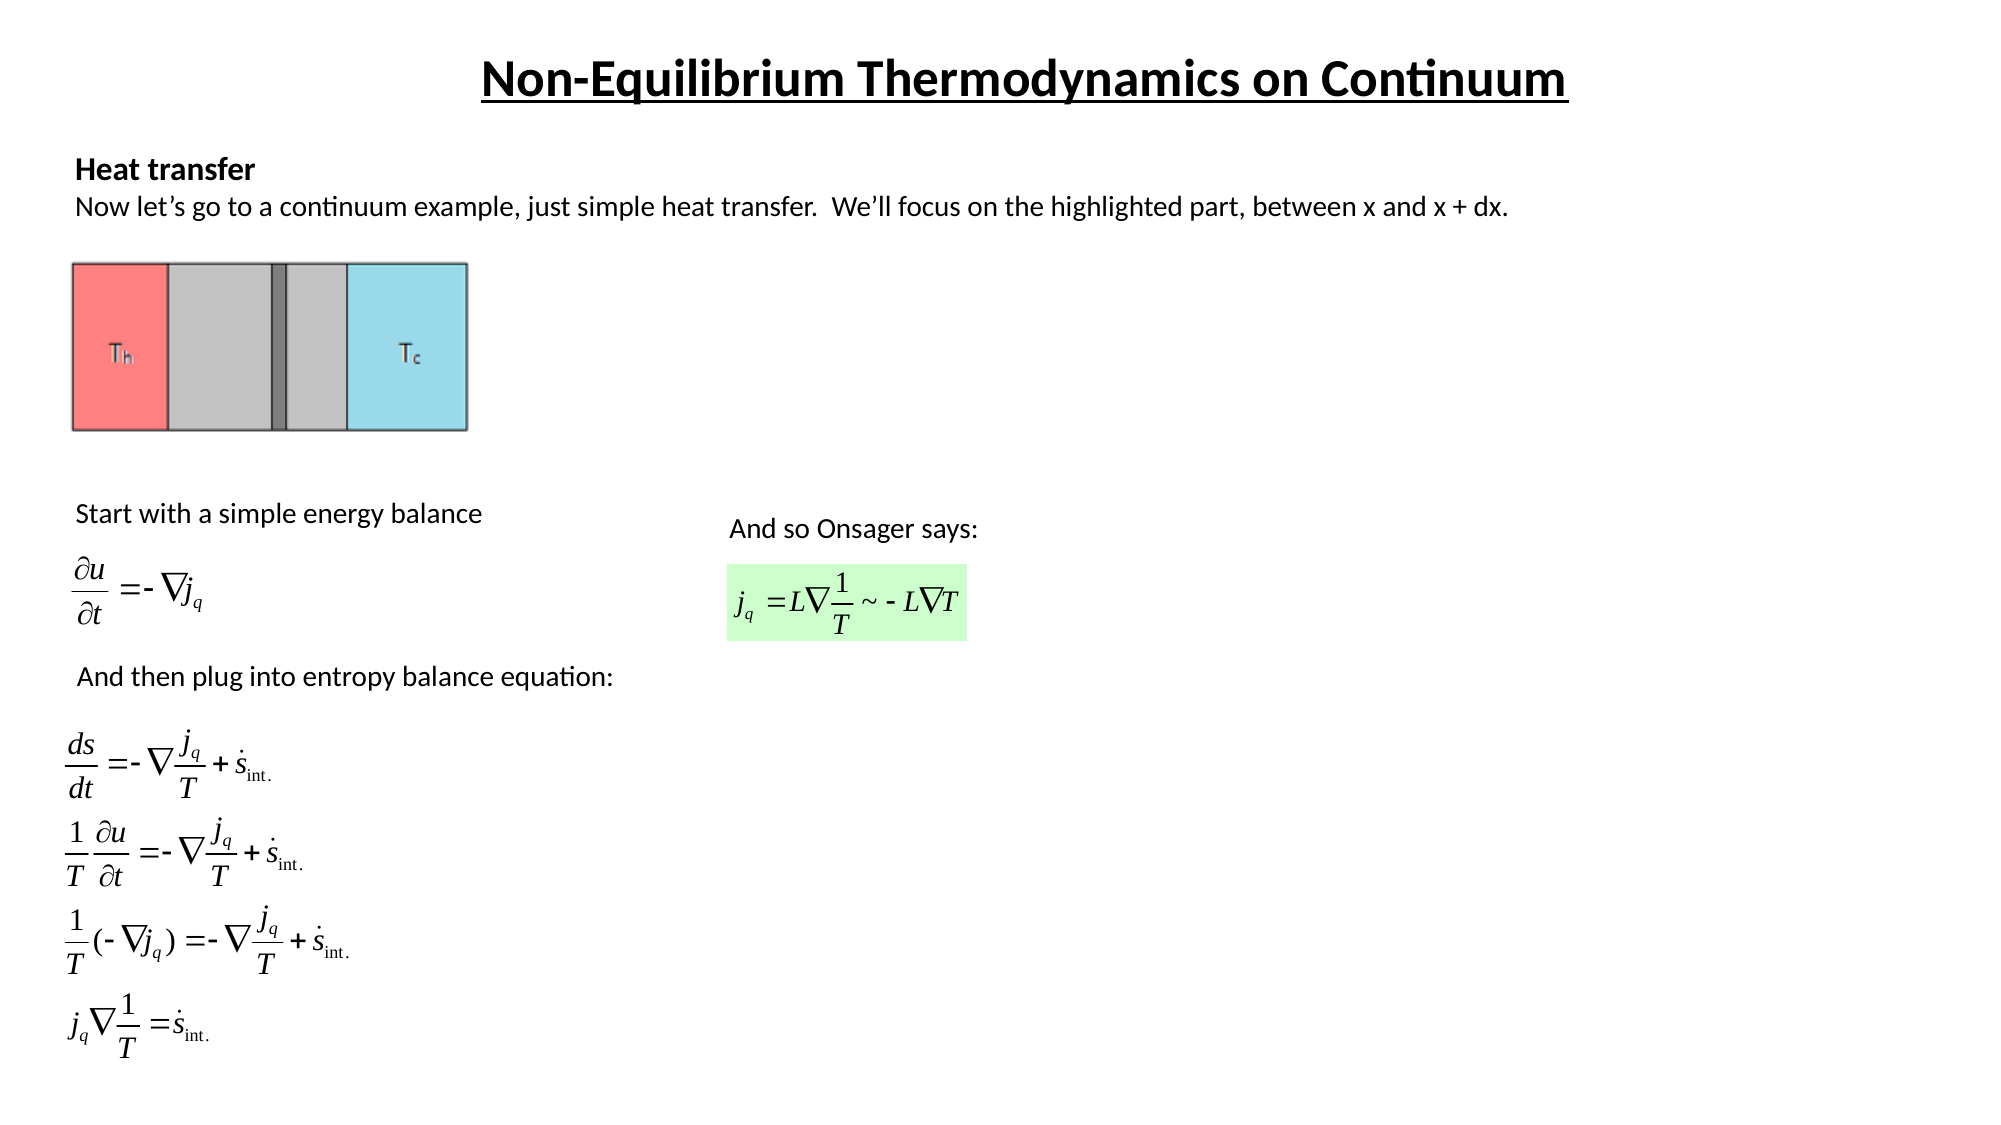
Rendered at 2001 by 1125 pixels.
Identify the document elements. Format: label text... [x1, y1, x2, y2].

picture [60, 245, 500, 450]
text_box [66, 547, 210, 633]
text_box And then plug into entropy balance equation: [62, 649, 630, 700]
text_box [726, 564, 967, 642]
text_box Non-Equilibrium Thermodynamics on Continuum [400, 7, 1651, 116]
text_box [60, 720, 359, 1065]
text_box Heat transfer Now let’s go to a continuum example, just simple heat transfer. We’ll focus on the highlighted part, between x and x + dx. [60, 140, 1565, 230]
text_box And so Onsager says: [714, 502, 994, 553]
text_box Start with a simple energy balance [60, 486, 498, 537]
